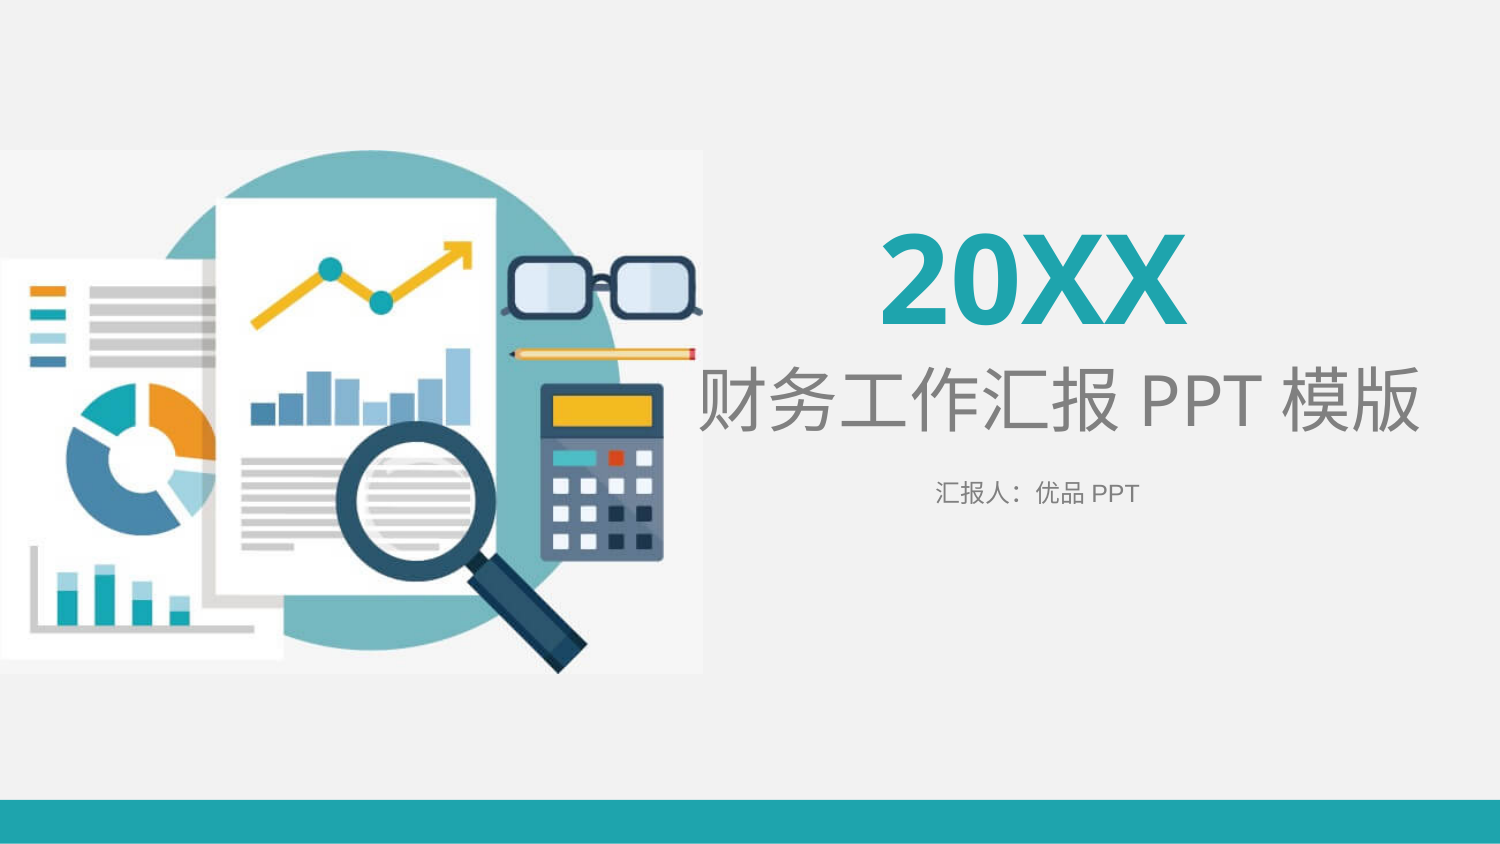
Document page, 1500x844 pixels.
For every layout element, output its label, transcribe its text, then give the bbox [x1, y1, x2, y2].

text_box 20XX [785, 199, 1282, 350]
picture [0, 149, 703, 674]
text_box 汇报人：优品PPT [708, 462, 1436, 508]
text_box [0, 798, 1500, 844]
text_box 财务工作汇报PPT模版 [708, 355, 1476, 441]
